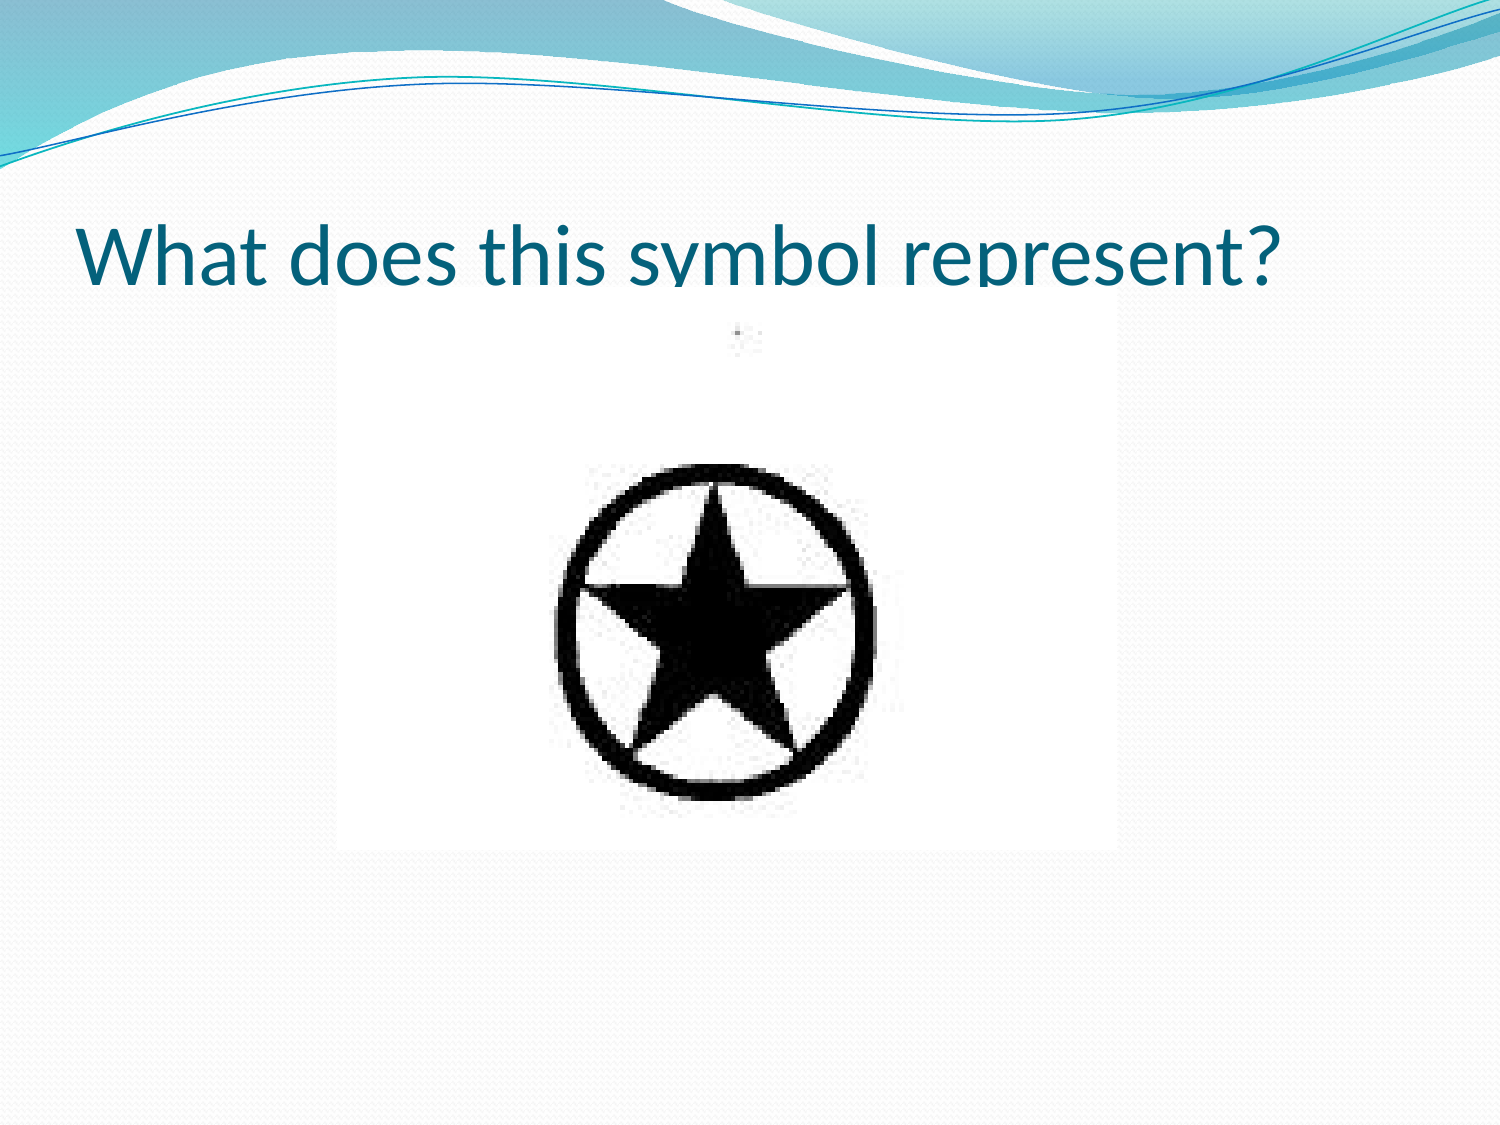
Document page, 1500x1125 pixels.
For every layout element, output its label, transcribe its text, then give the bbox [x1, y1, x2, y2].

title What does this symbol represent? [75, 115, 1425, 303]
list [337, 287, 1118, 851]
